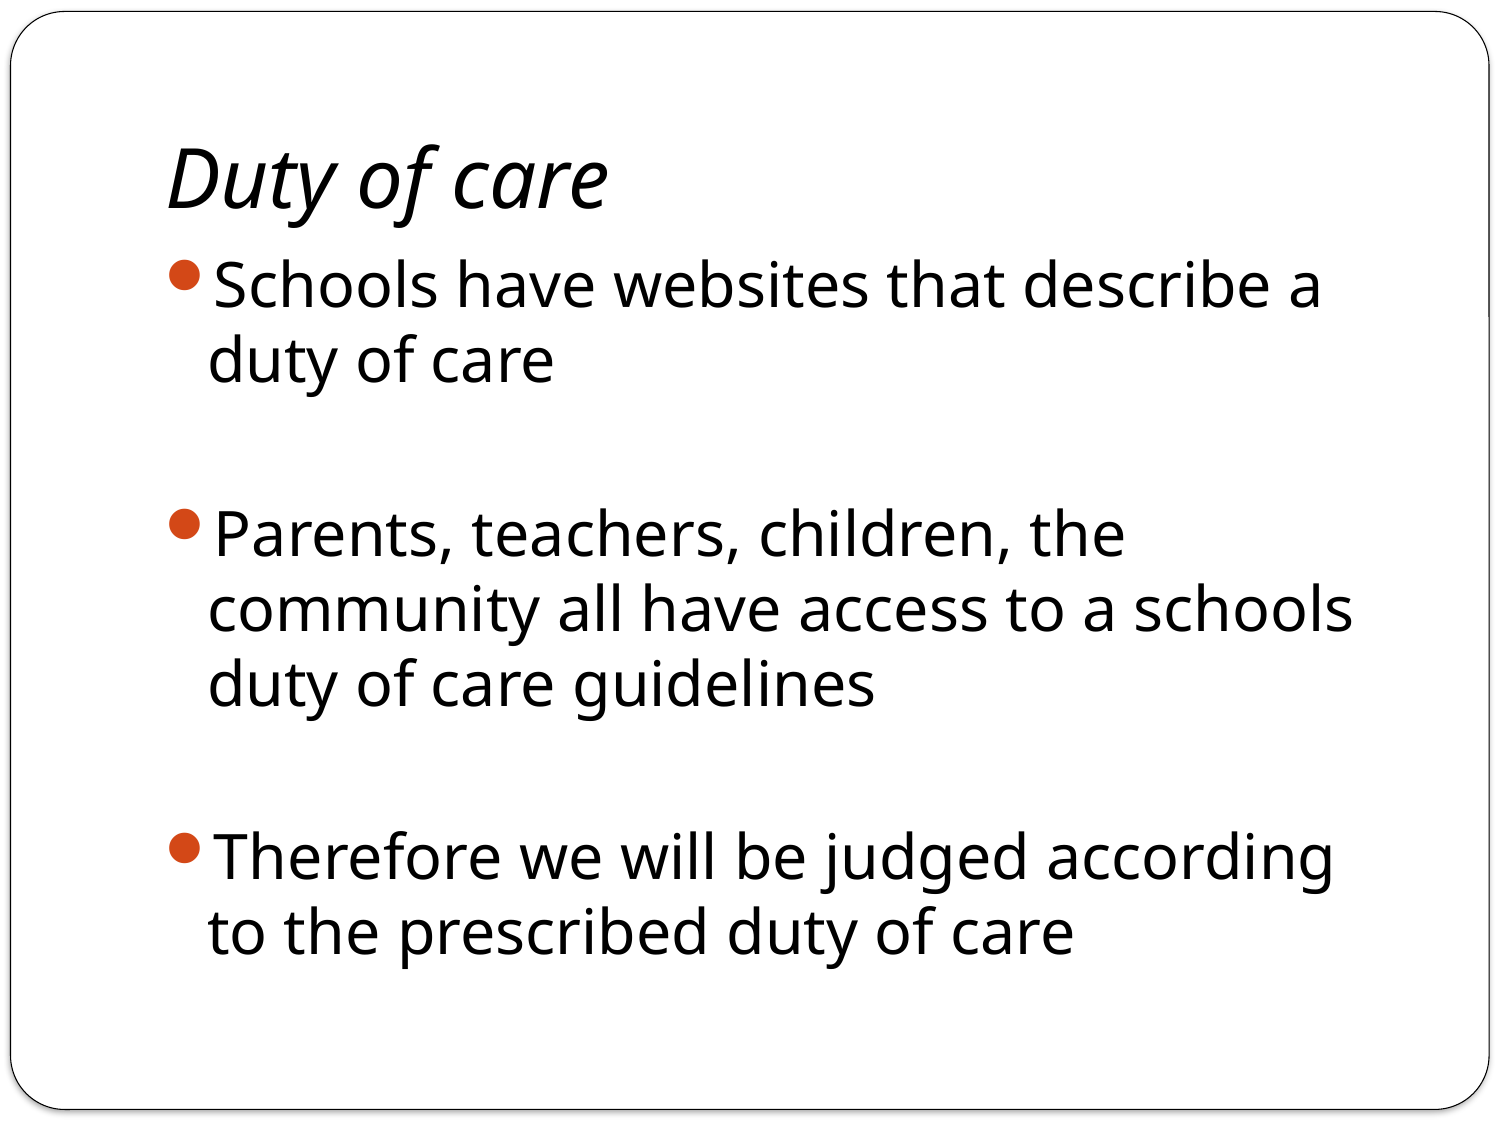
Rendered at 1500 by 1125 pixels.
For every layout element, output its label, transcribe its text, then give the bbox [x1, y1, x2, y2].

title Duty of care [150, 45, 1425, 233]
list Schools have websites that describe a duty of care Parents, teachers, children, the community all have access to a schools duty of care guidelines Therefore we will be judged according to the prescribed duty of care [150, 237, 1425, 988]
